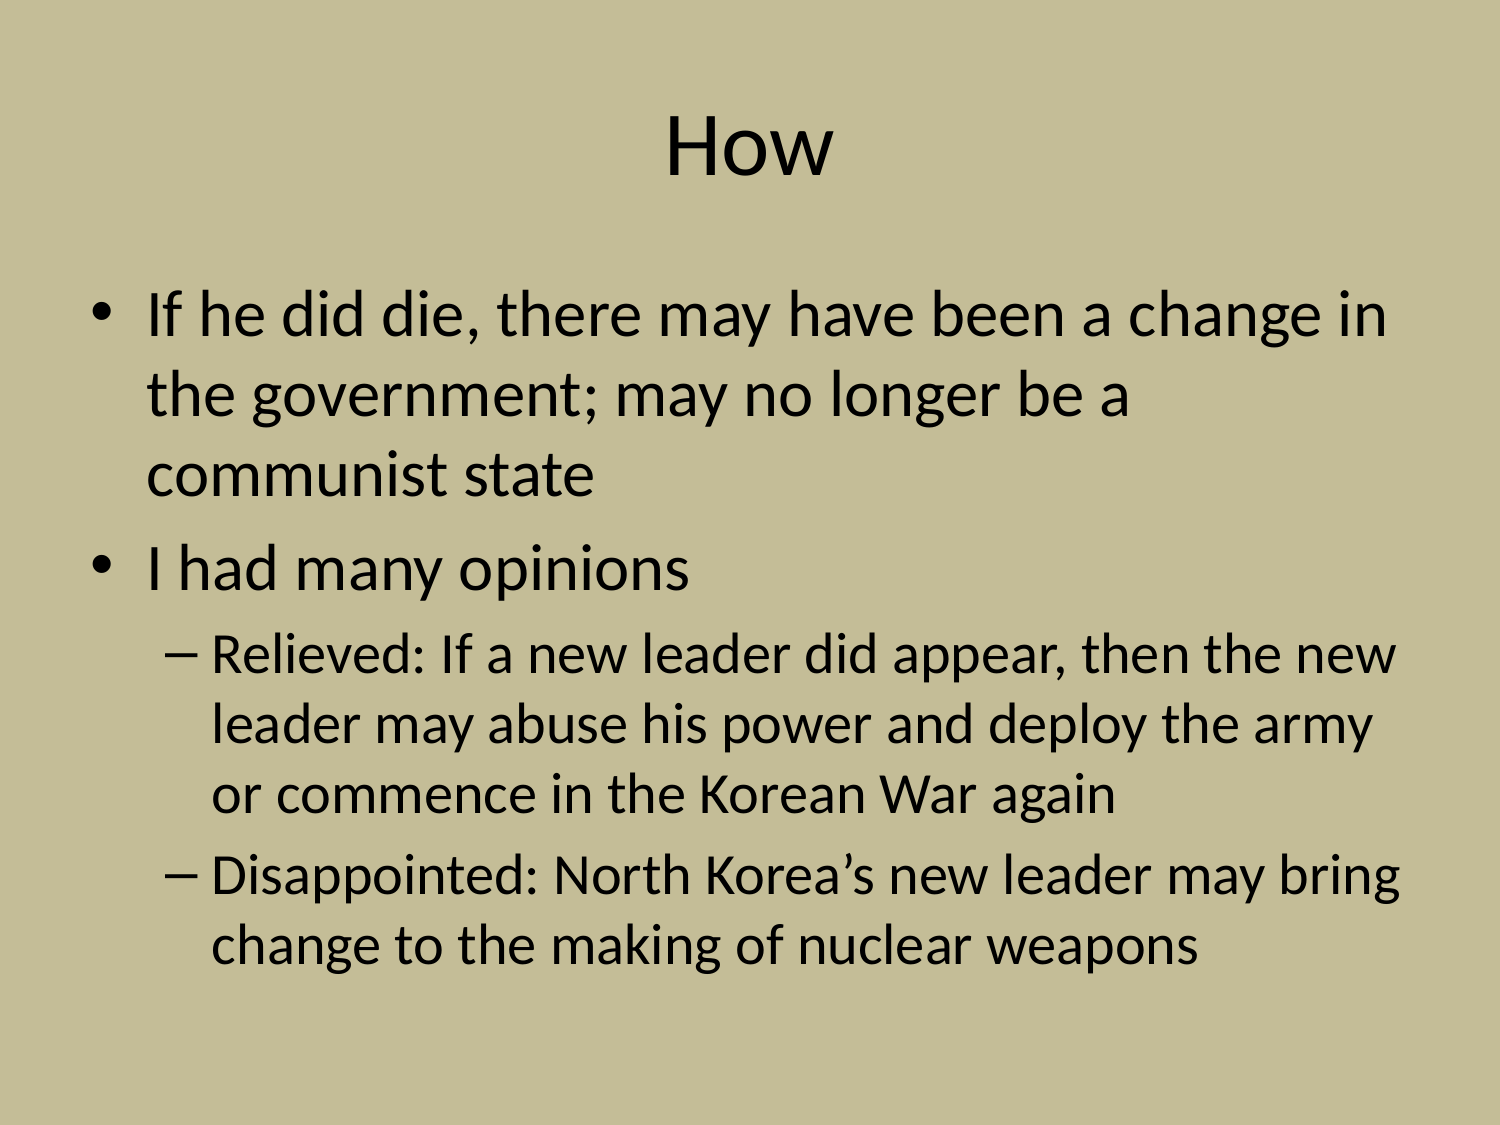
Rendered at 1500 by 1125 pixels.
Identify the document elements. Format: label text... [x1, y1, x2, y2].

title How [75, 45, 1425, 233]
list If he did die, there may have been a change in the government; may no longer be a communist state I had many opinions Relieved: If a new leader did appear, then the new leader may abuse his power and deploy the army or commence in the Korean War again Disappointed: North Korea’s new leader may bring change to the making of nuclear weapons [75, 262, 1425, 1005]
